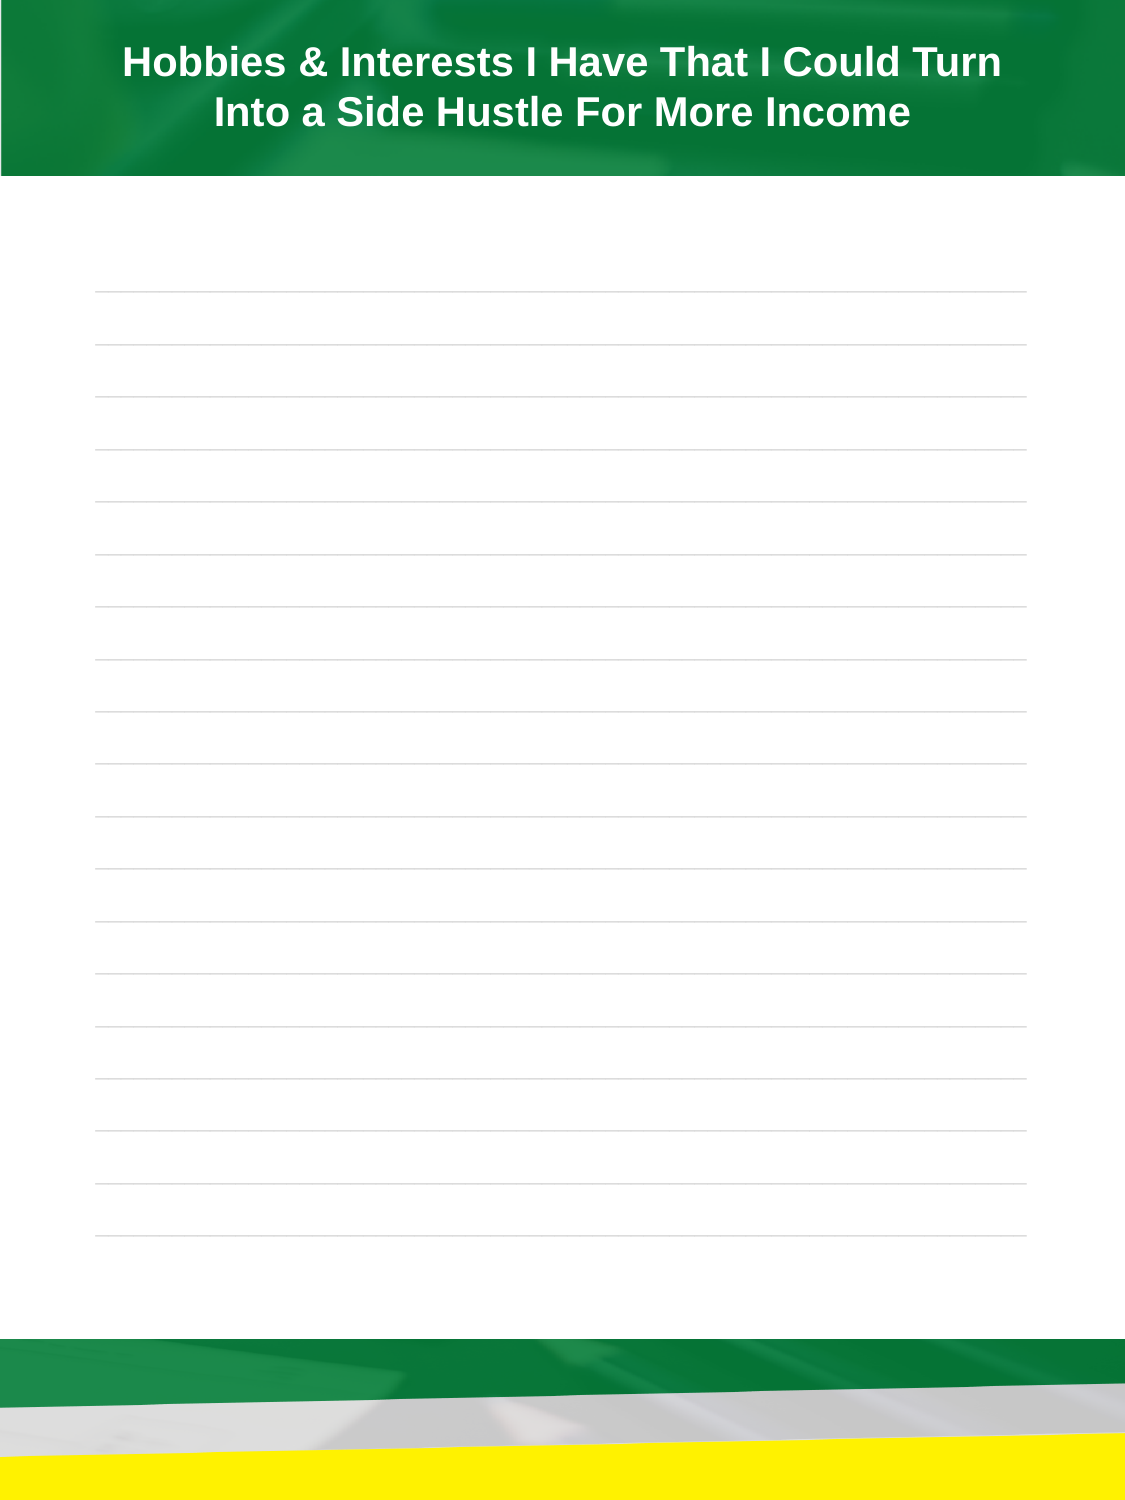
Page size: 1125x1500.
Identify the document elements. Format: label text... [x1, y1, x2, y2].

picture [0, 1339, 1125, 1500]
text_box _________________________________________________________________________ _________________________________________________________________________ _________________________________________________________________________ _________________________________________________________________________ _________________________________________________________________________ _________________________________________________________________________ _________________________________________________________________________ _________________________________________________________________________ _________________________________________________________________________ _________________________________________________________________________ _________________________________________________________________________ _________________________________________________________________________ _________________________________________________________________________ _________________________________________________________________________ _________________________________________________________________________ _________________________________________________________________________ _________________________________________________________________________ _________________________________________________________________________ _________________________________________________________________________ [80, 258, 1045, 1245]
picture [0, 0, 1125, 176]
